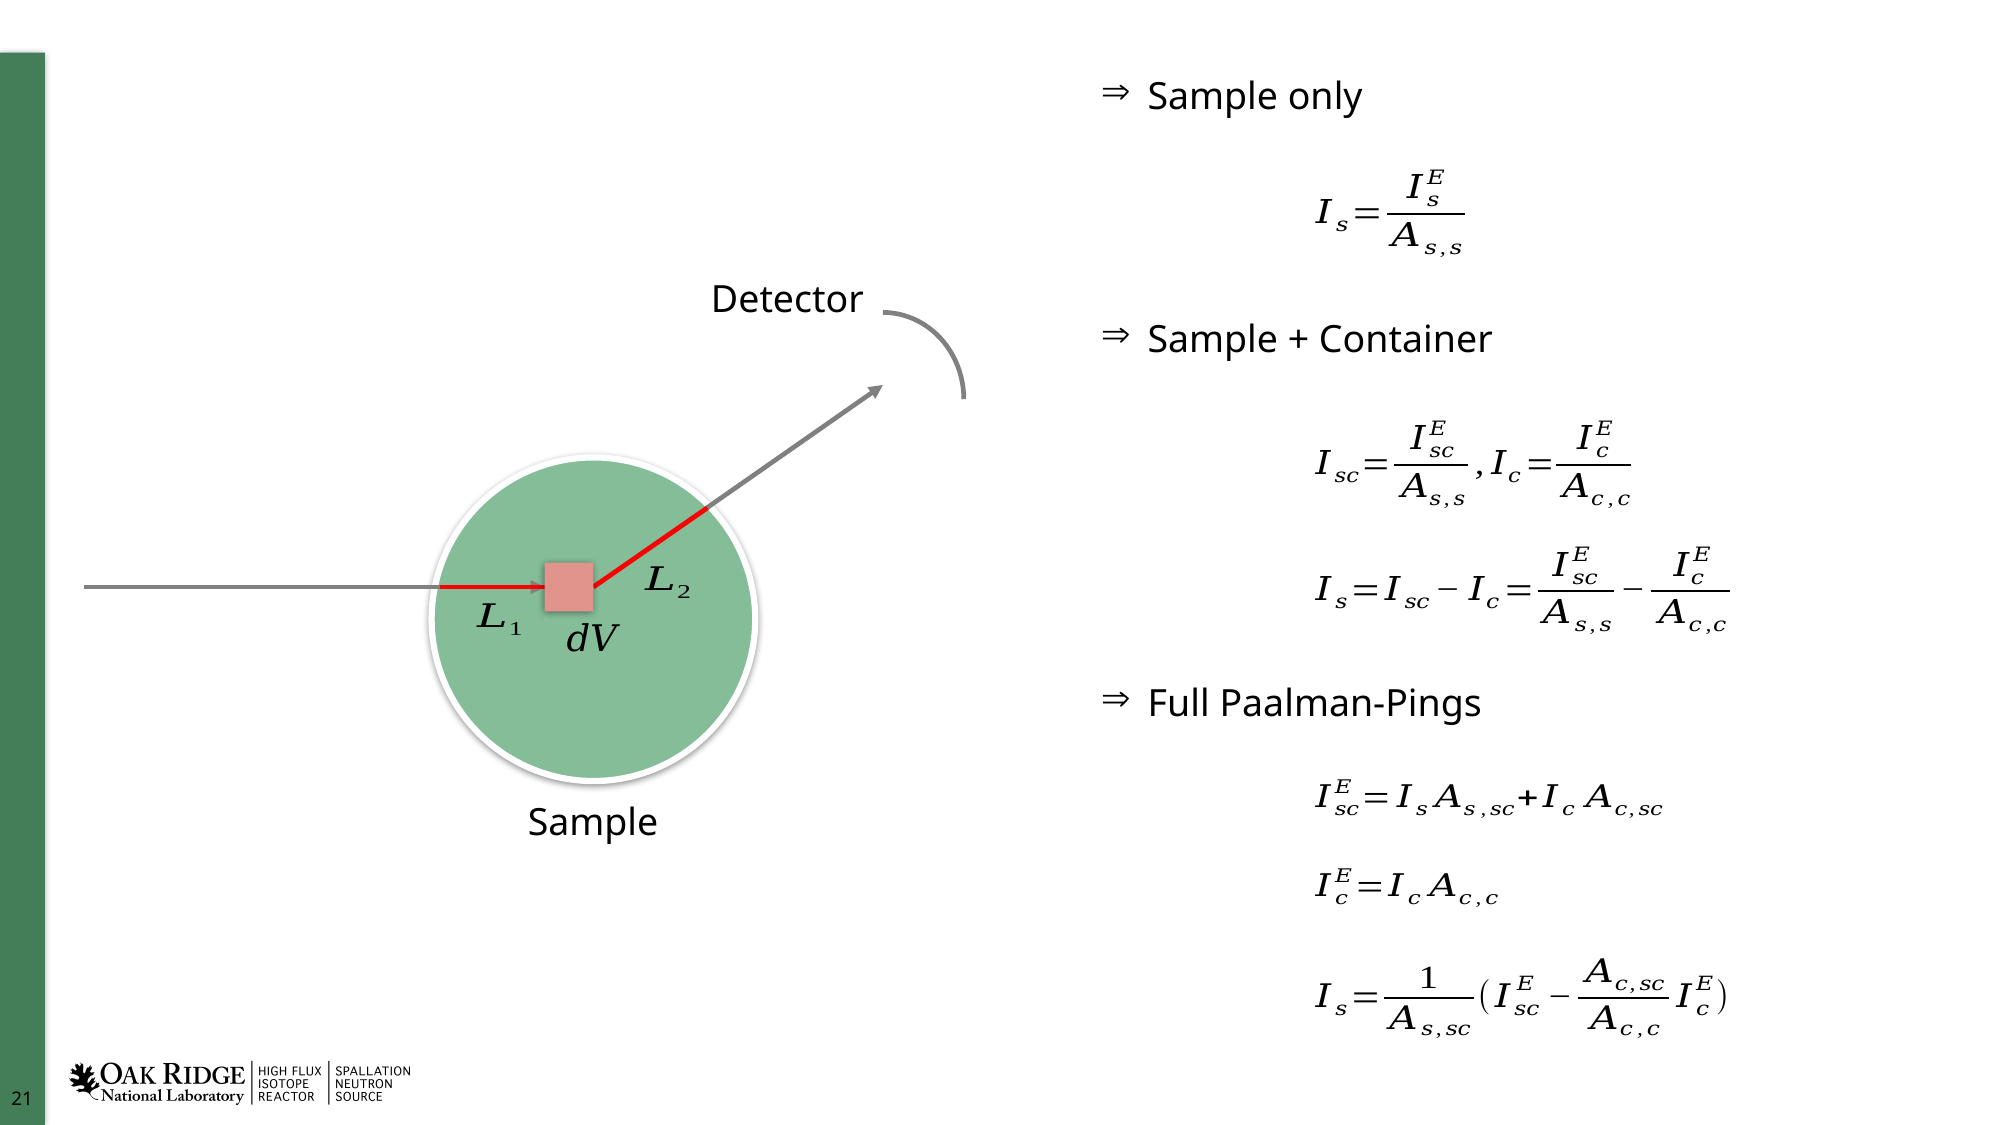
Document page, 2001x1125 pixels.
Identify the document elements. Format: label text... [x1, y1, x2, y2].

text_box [83, 272, 965, 853]
picture [66, 1058, 413, 1108]
text_box Sample only Sample + Container Full Paalman-Pings [1086, 69, 1509, 732]
